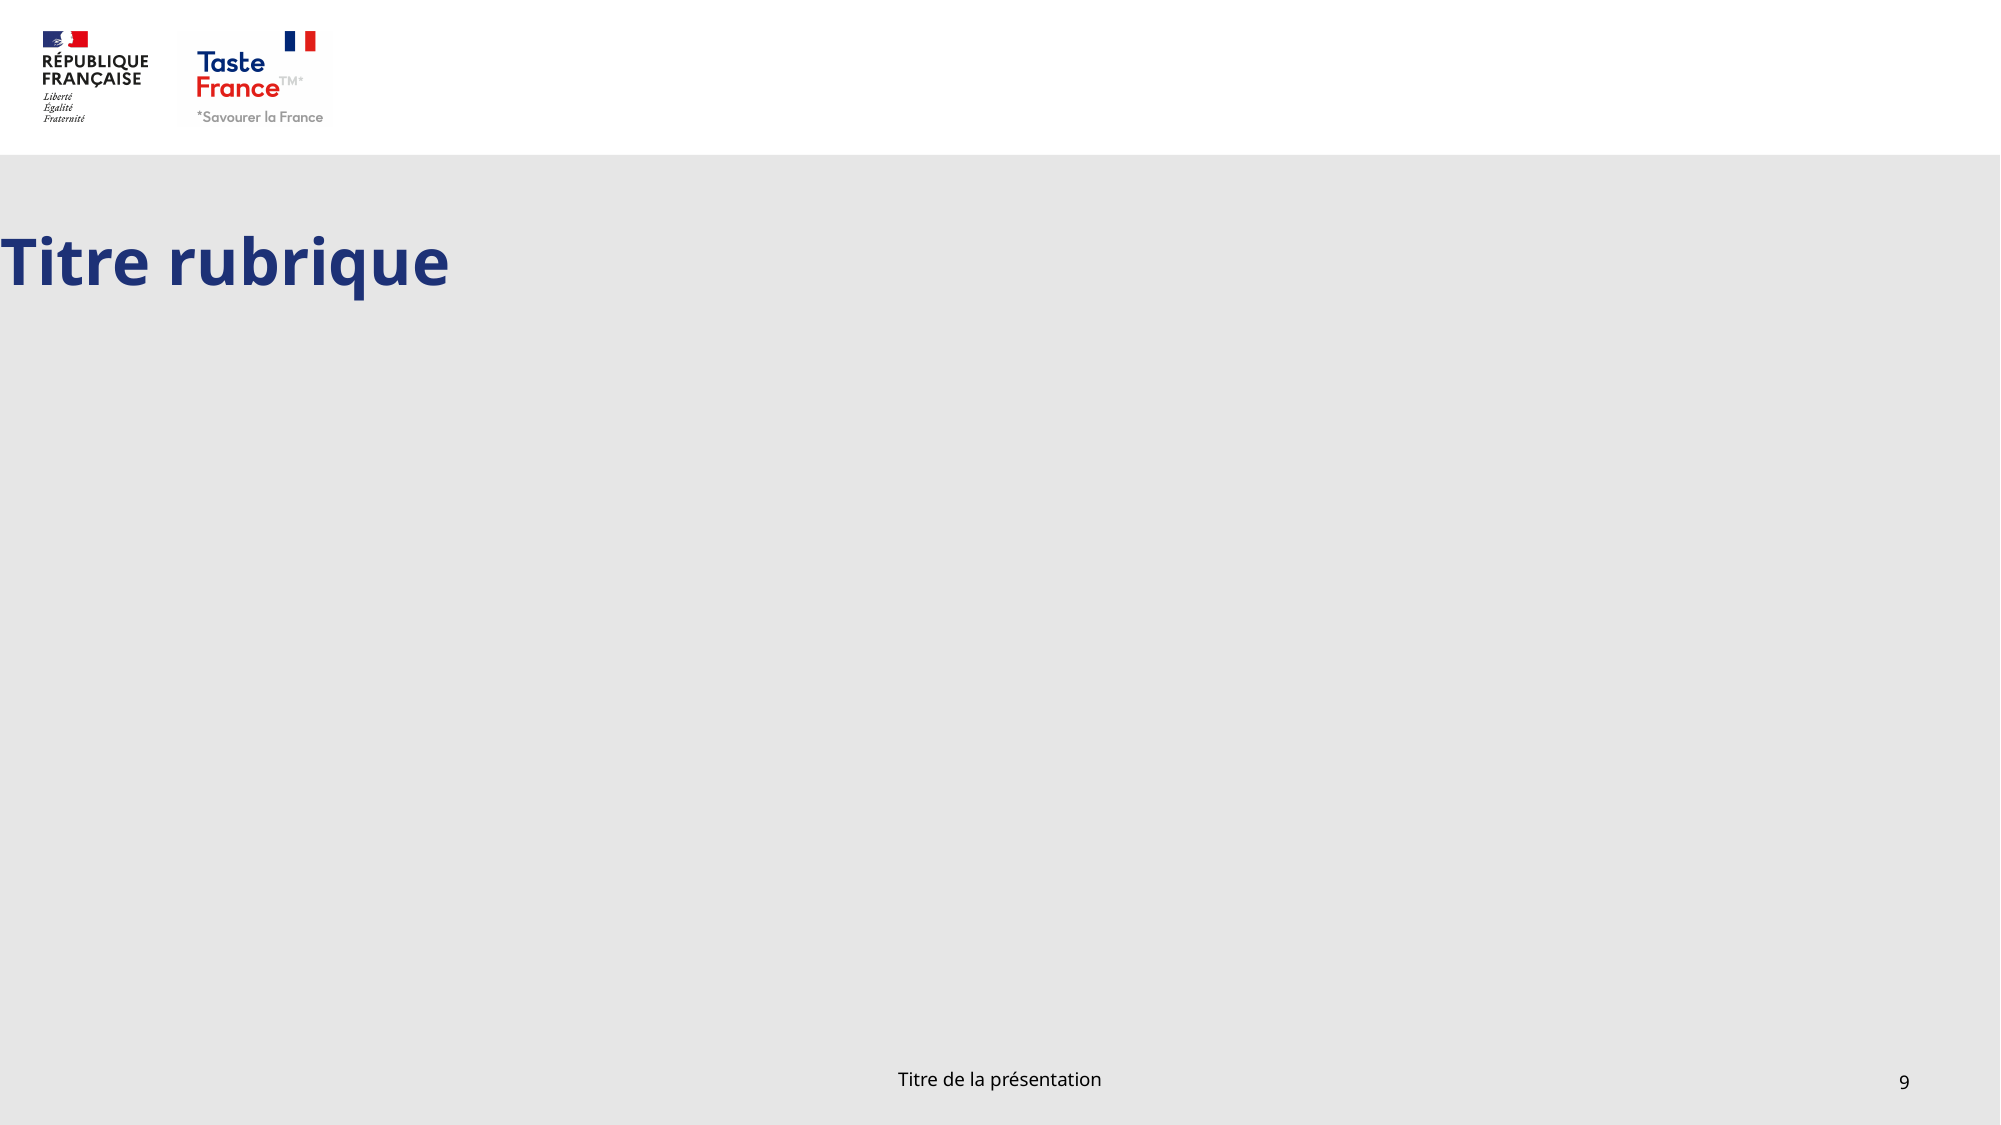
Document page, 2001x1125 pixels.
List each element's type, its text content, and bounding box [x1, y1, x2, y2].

picture [177, 31, 333, 127]
footer Titre de la présentation [190, 1042, 1809, 1125]
slide_number 9 [1809, 1042, 2000, 1125]
title Titre rubrique [0, 229, 1810, 301]
picture [43, 31, 148, 122]
